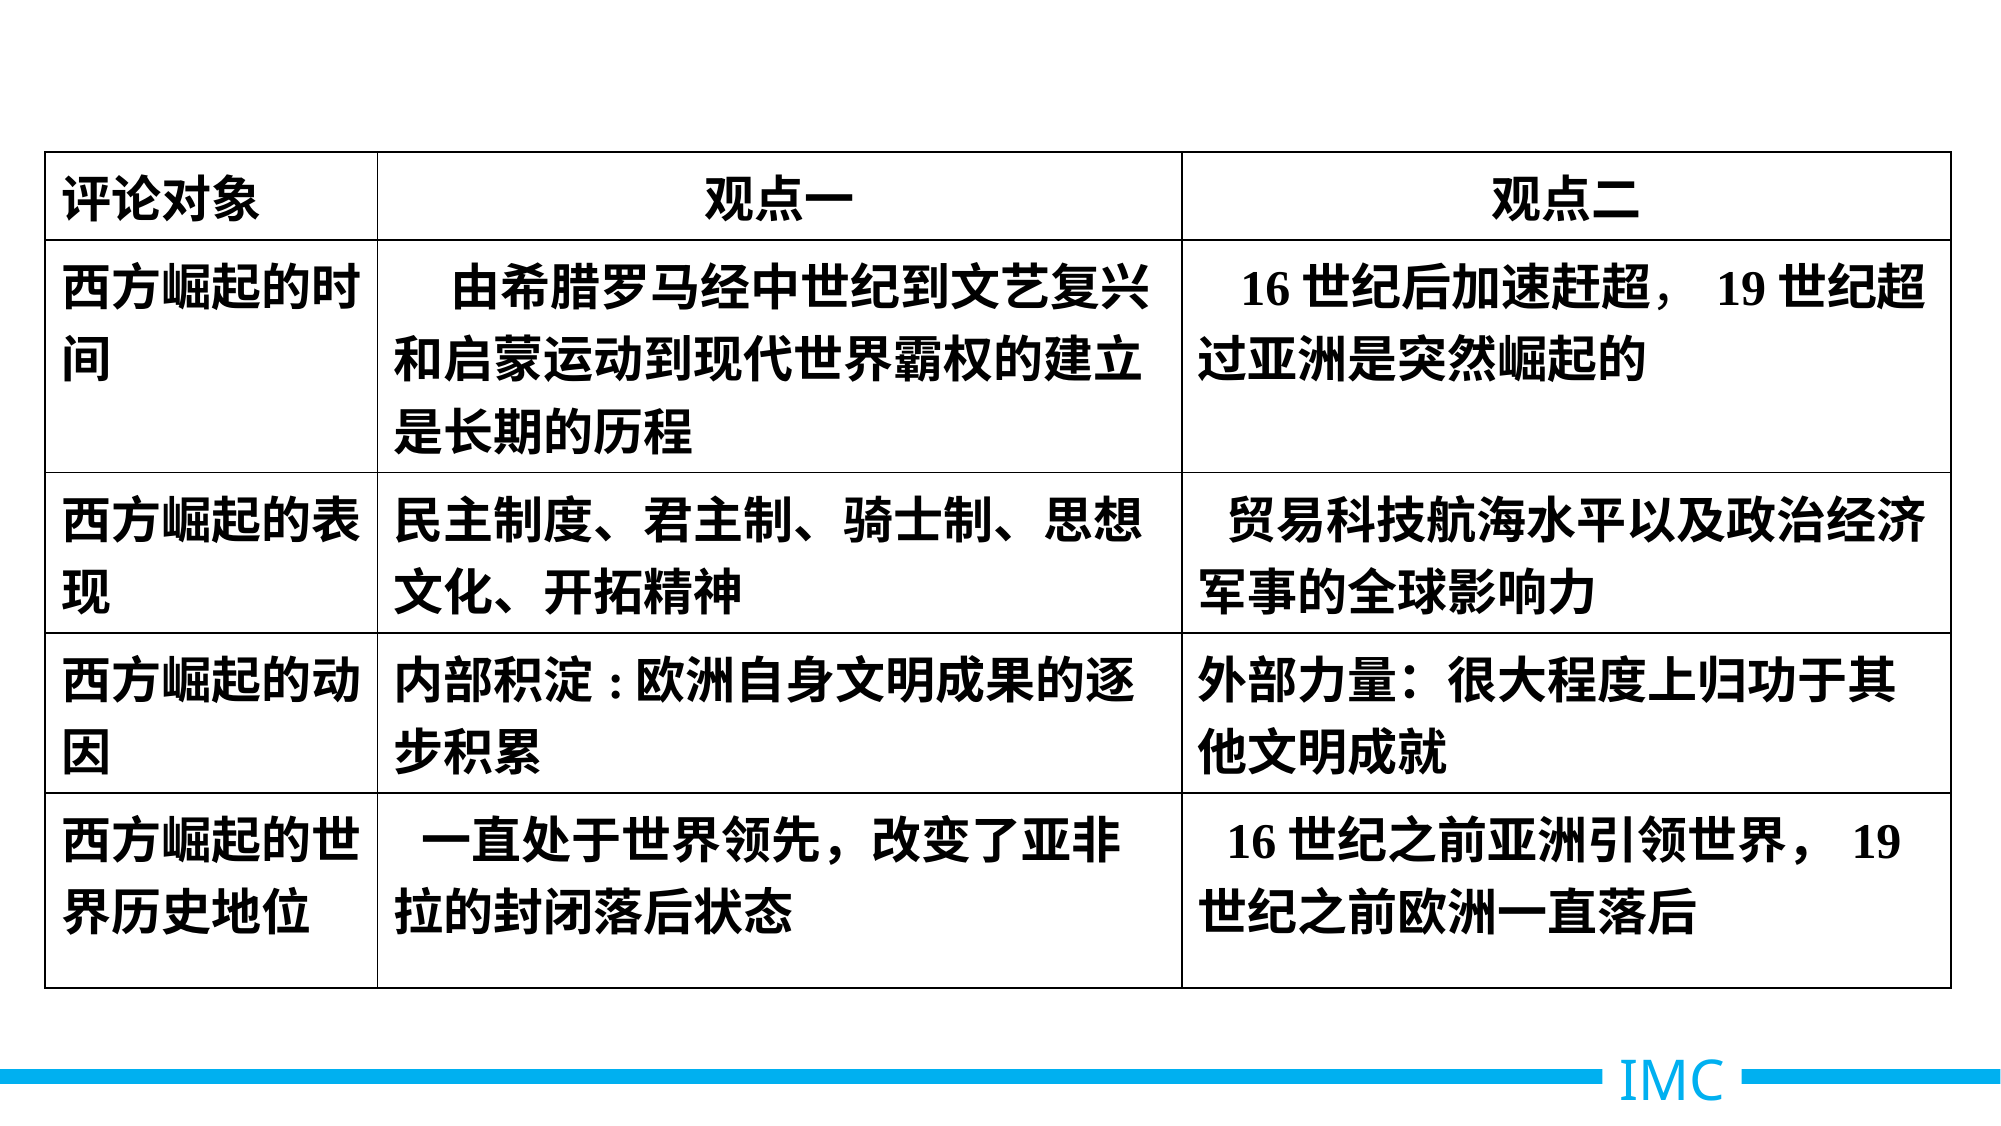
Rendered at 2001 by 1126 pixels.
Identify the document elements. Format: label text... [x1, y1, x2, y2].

table_cell 16世纪之前亚洲引领世界，19世纪之前欧洲一直落后 [1183, 794, 1950, 987]
table_header 观点一 [378, 153, 1181, 239]
table_header 观点二 [1183, 153, 1950, 239]
table_cell 贸易科技航海水平以及政治经济军事的全球影响力 [1183, 473, 1950, 632]
table_cell 西方崛起的世界历史地位 [46, 794, 377, 987]
table_cell 民主制度、君主制、骑士制、思想文化、开拓精神 [378, 473, 1181, 632]
table_cell 西方崛起的时间 [46, 241, 377, 472]
table_cell 一直处于世界领先，改变了亚非拉的封闭落后状态 [378, 794, 1181, 987]
table_cell 外部力量：很大程度上归功于其他文明成就 [1183, 634, 1950, 792]
table_cell 西方崛起的表现 [46, 473, 377, 632]
table_cell 16世纪后加速赶超，19世纪超过亚洲是突然崛起的 [1183, 241, 1950, 472]
table_cell 西方崛起的动因 [46, 634, 377, 792]
table_cell 内部积淀:欧洲自身文明成果的逐步积累 [378, 634, 1181, 792]
table_header 评论对象 [46, 153, 377, 239]
table_cell 由希腊罗马经中世纪到文艺复兴和启蒙运动到现代世界霸权的建立是长期的历程 [378, 241, 1181, 472]
